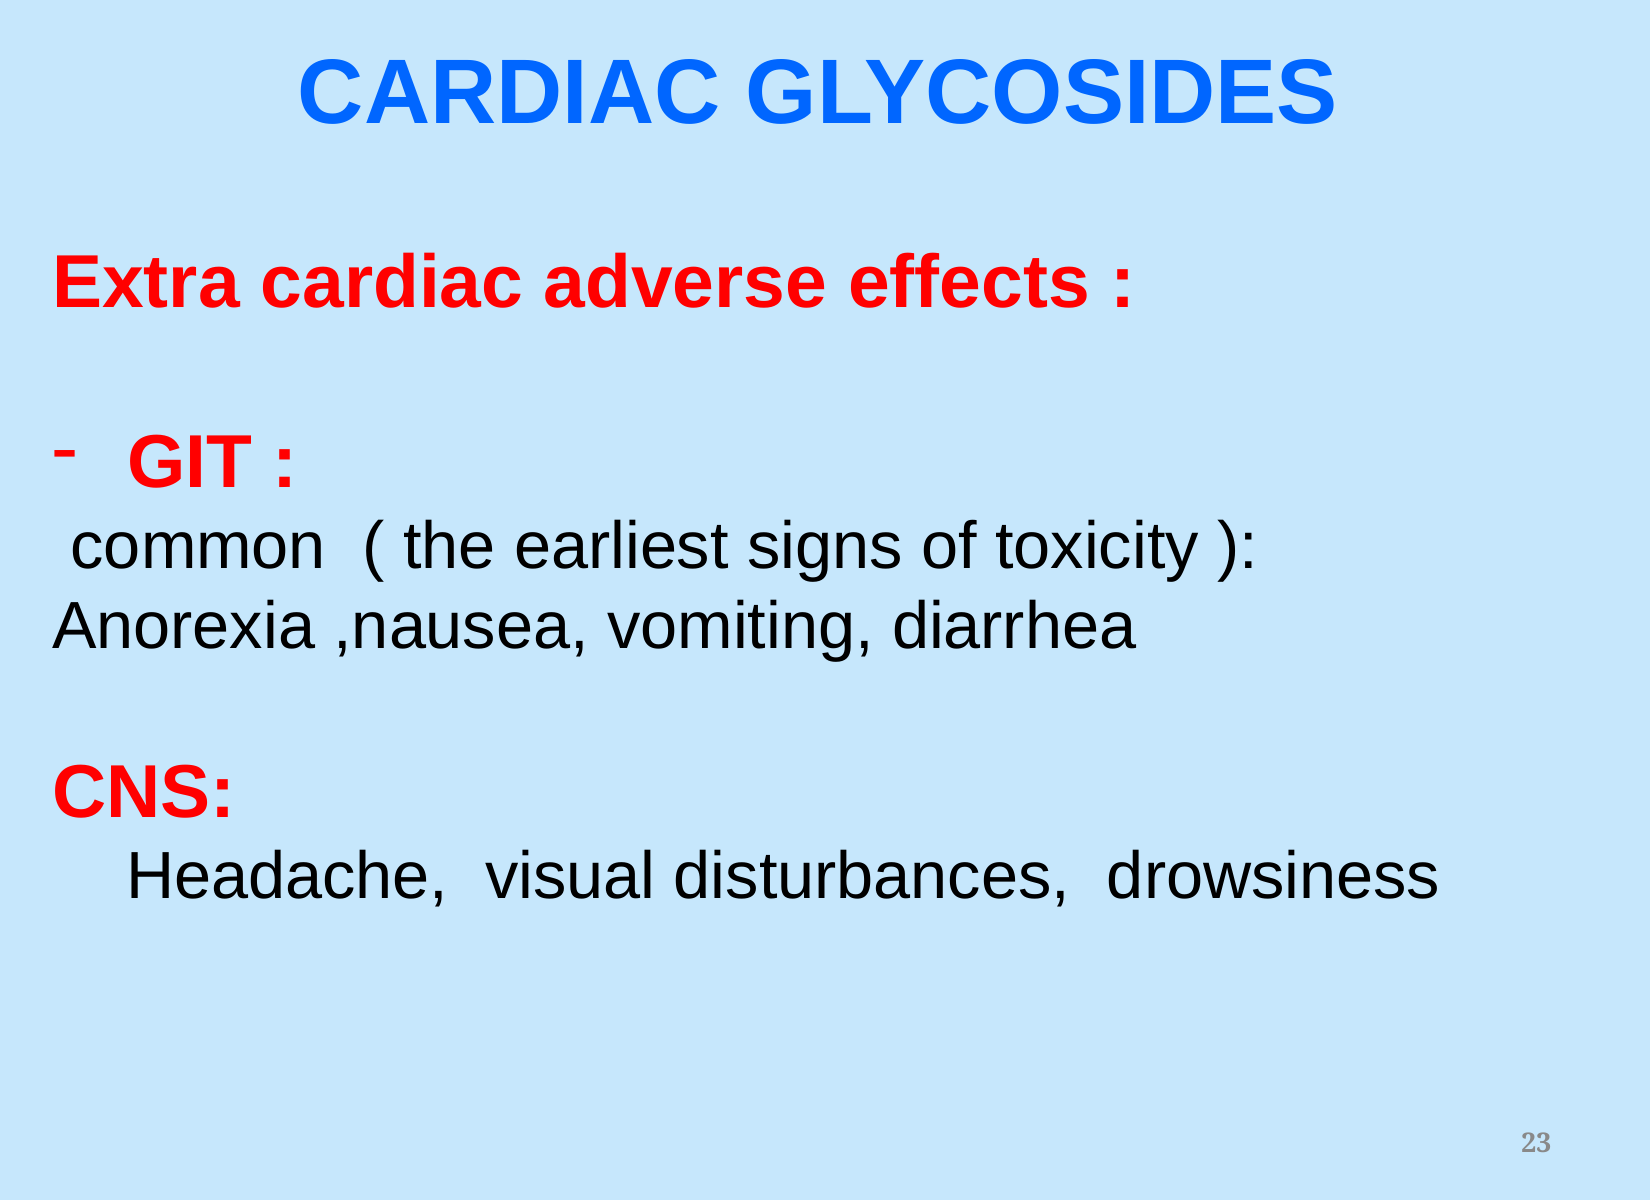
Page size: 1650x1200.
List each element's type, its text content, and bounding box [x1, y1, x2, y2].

text_box CARDIAC GLYCOSIDES Extra cardiac adverse effects : GIT : common ( the earliest signs of toxicity ): Anorexia ,nausea, vomiting, diarrhea CNS: Headache, visual disturbances, drowsiness [37, 24, 1600, 1200]
